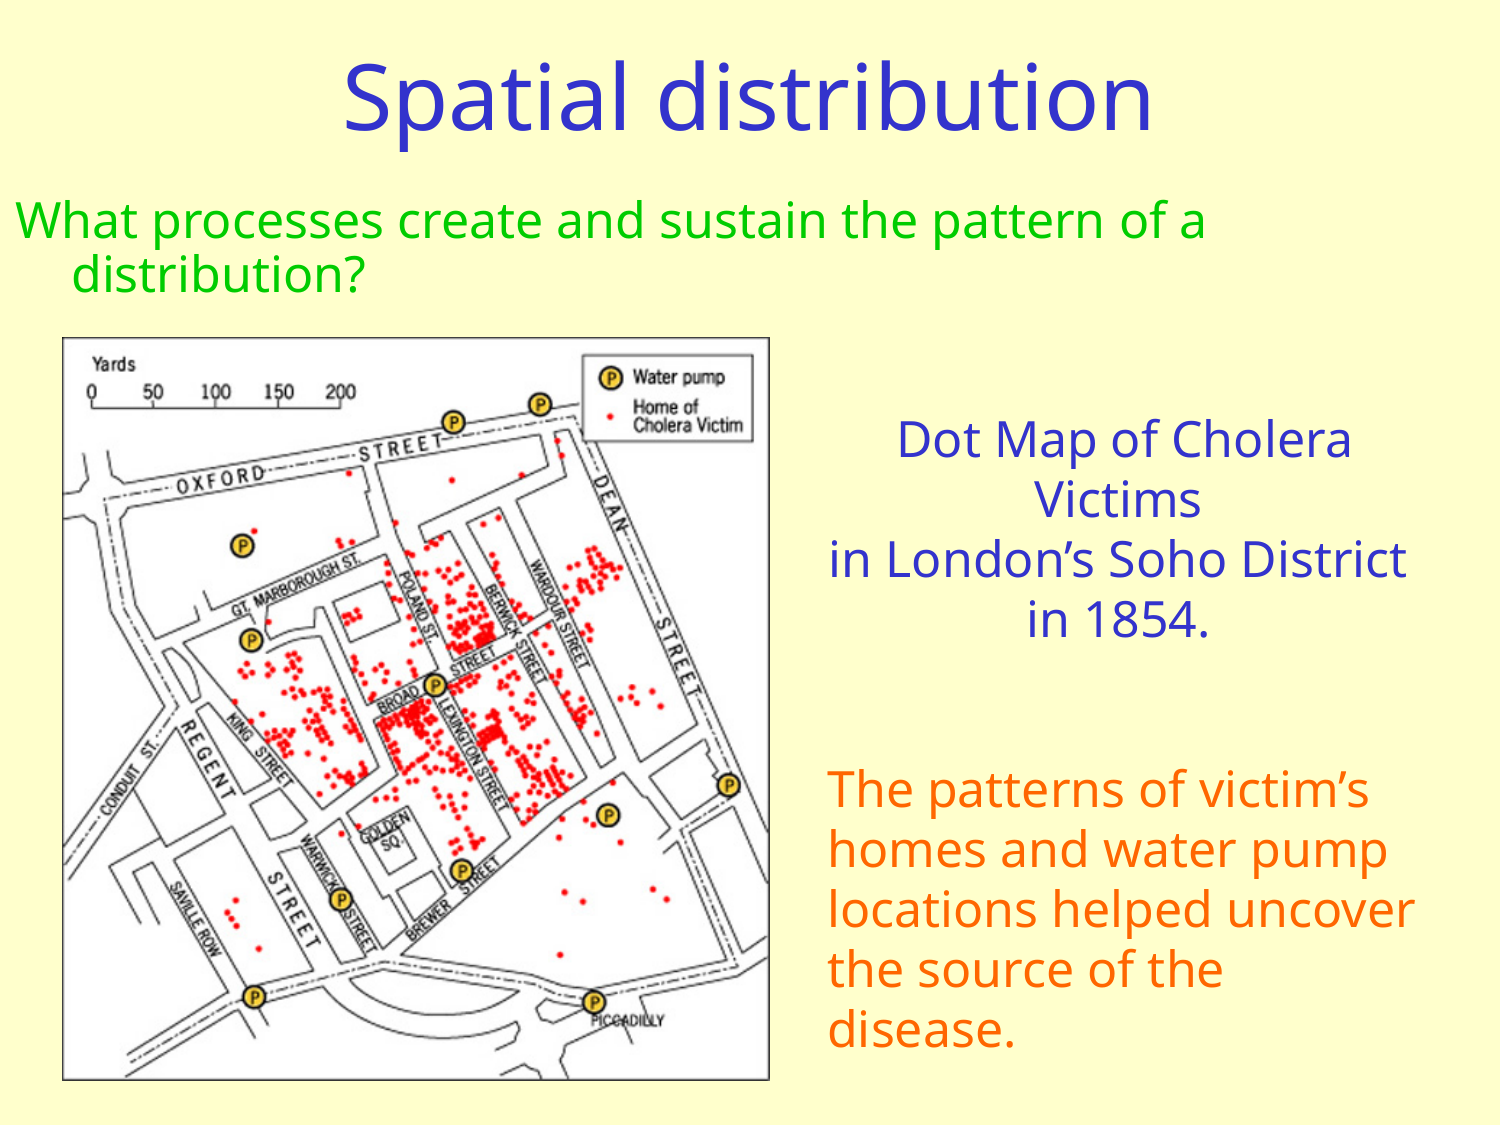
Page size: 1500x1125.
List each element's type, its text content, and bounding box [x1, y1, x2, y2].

title Spatial distribution [75, 0, 1425, 187]
picture [62, 337, 770, 1081]
text_box Dot Map of Cholera Victims in London’s Soho District in 1854. The patterns of victim’s homes and water pump locations helped uncover the source of the disease. [812, 399, 1438, 1065]
list What processes create and sustain the pattern of a distribution? [0, 187, 1500, 268]
